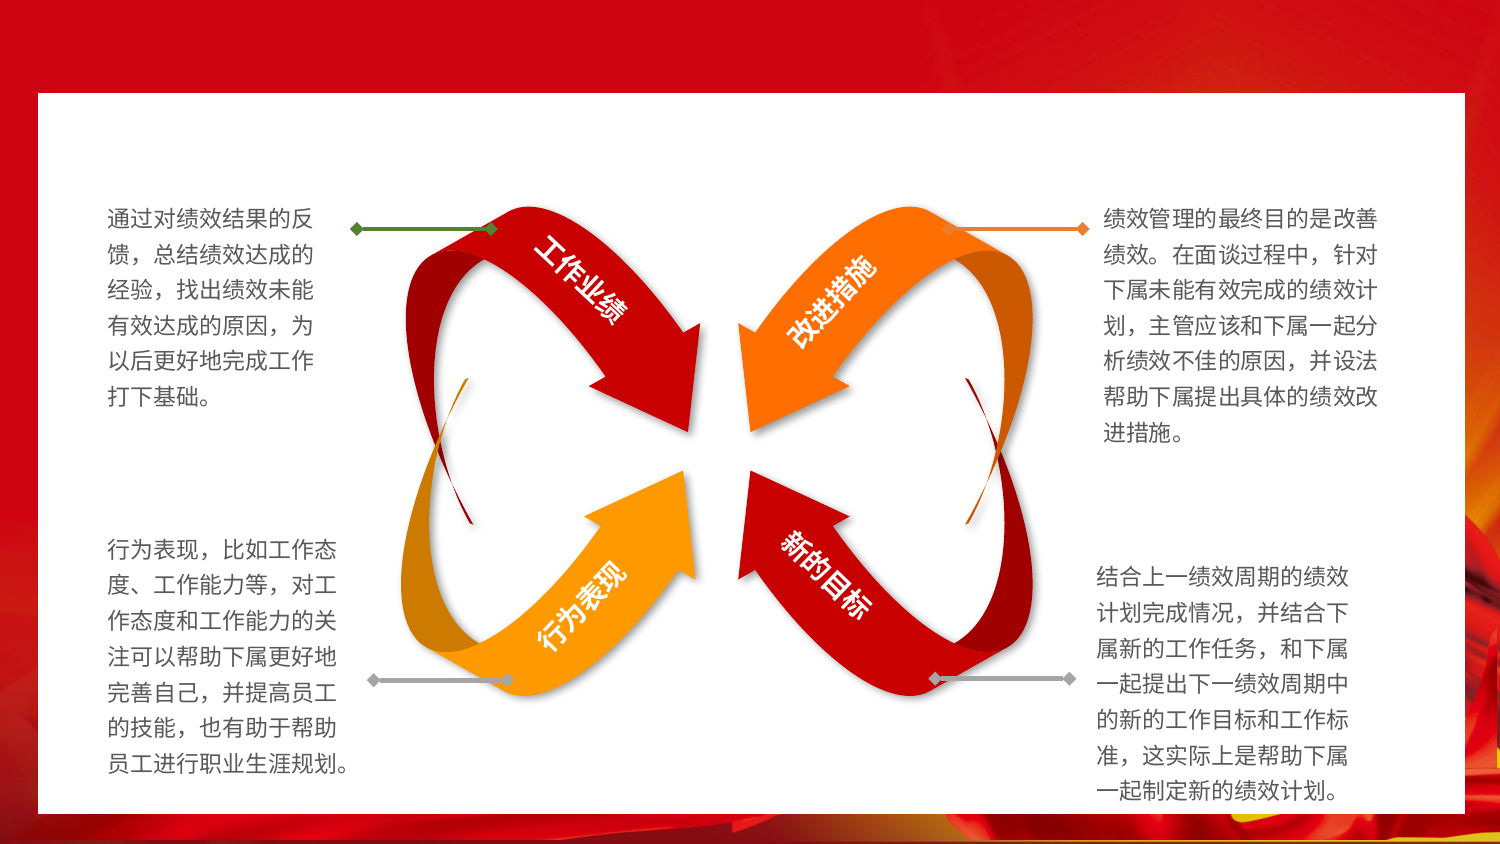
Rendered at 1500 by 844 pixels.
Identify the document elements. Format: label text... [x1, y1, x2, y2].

text_box 行为表现，比如工作态度、工作能力等，对工作态度和工作能力的关注可以帮助下属更好地完善自己，并提高员工的技能，也有助于帮助员工进行职业生涯规划。 [93, 520, 368, 784]
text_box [390, 410, 690, 691]
text_box 通过对绩效结果的反馈，总结绩效达成的经验，找出绩效未能有效达成的原因，为以后更好地完成工作打下基础。 [93, 189, 346, 418]
text_box 绩效管理的最终目的是改善绩效。在面谈过程中，针对下属未能有效完成的绩效计划，主管应该和下属一起分析绩效不佳的原因，并设法帮助下属提出具体的绩效改进措施。 [1089, 189, 1400, 453]
title [0, 45, 1294, 208]
text_box 结合上一绩效周期的绩效计划完成情况，并结合下属新的工作任务，和下属一起提出下一绩效周期中的新的工作目标和工作标准，这实际上是帮助下属一起制定新的绩效计划。 [1082, 547, 1378, 812]
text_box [395, 211, 699, 493]
picture [0, 0, 1500, 844]
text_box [744, 173, 1044, 493]
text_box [744, 493, 1044, 691]
